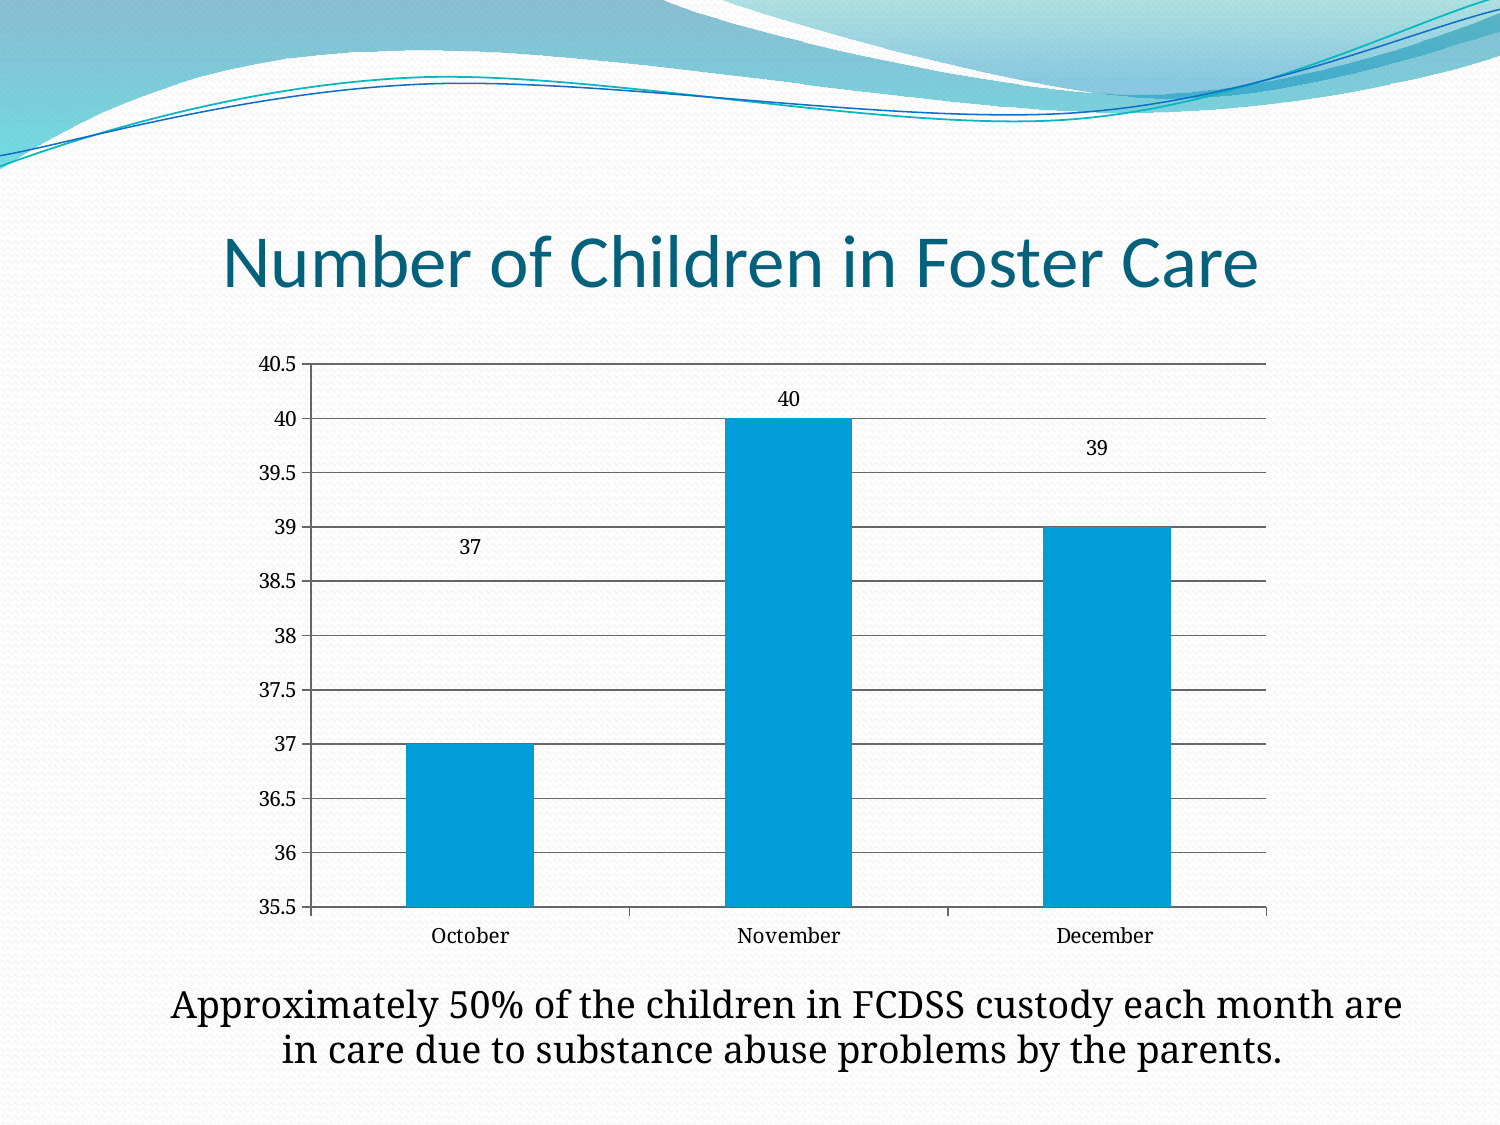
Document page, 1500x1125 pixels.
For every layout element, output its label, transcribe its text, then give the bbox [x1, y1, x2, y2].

chart [237, 337, 1288, 963]
text_box Approximately 50% of the children in FCDSS custody each month are in care due to substance abuse problems by the parents. [149, 973, 1425, 1124]
title Number of Children in Foster Care [75, 115, 1425, 303]
